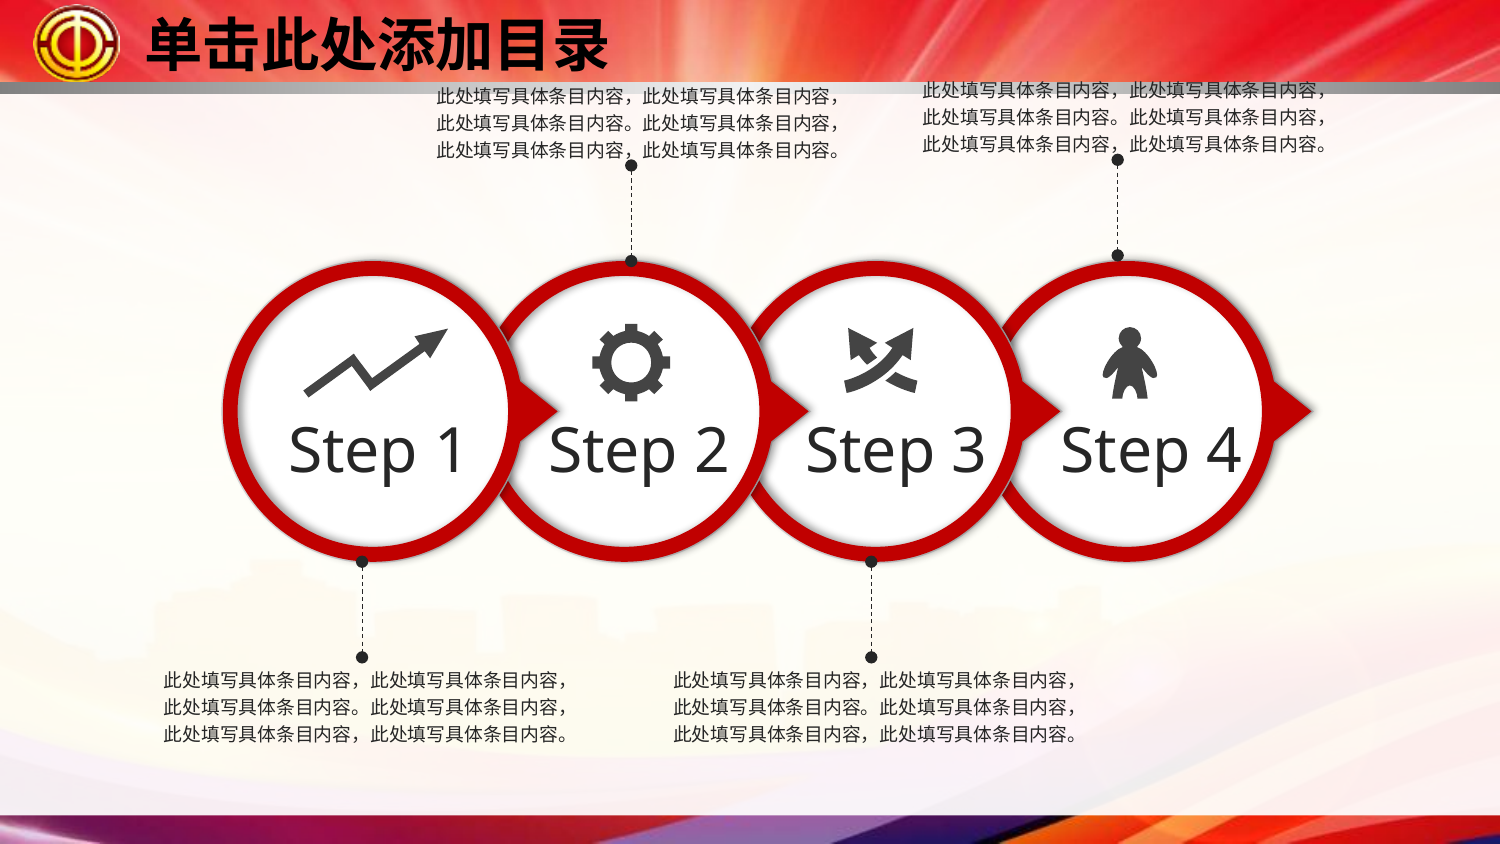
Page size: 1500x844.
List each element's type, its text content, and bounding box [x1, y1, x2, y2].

picture [0, 816, 1500, 844]
text_box 此处填写具体条目内容，此处填写具体条目内容，此处填写具体条目内容。此处填写具体条目内容，此处填写具体条目内容，此处填写具体条目内容。 [907, 67, 1368, 163]
text_box 此处填写具体条目内容，此处填写具体条目内容，此处填写具体条目内容。此处填写具体条目内容，此处填写具体条目内容，此处填写具体条目内容。 [421, 72, 881, 169]
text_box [1061, 260, 1312, 562]
text_box 此处填写具体条目内容，此处填写具体条目内容，此处填写具体条目内容。此处填写具体条目内容，此处填写具体条目内容，此处填写具体条目内容。 [149, 657, 609, 754]
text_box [809, 260, 1061, 562]
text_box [222, 260, 558, 562]
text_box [558, 260, 809, 562]
text_box 此处填写具体条目内容，此处填写具体条目内容，此处填写具体条目内容。此处填写具体条目内容，此处填写具体条目内容，此处填写具体条目内容。 [658, 657, 1118, 754]
picture [0, 0, 1500, 82]
